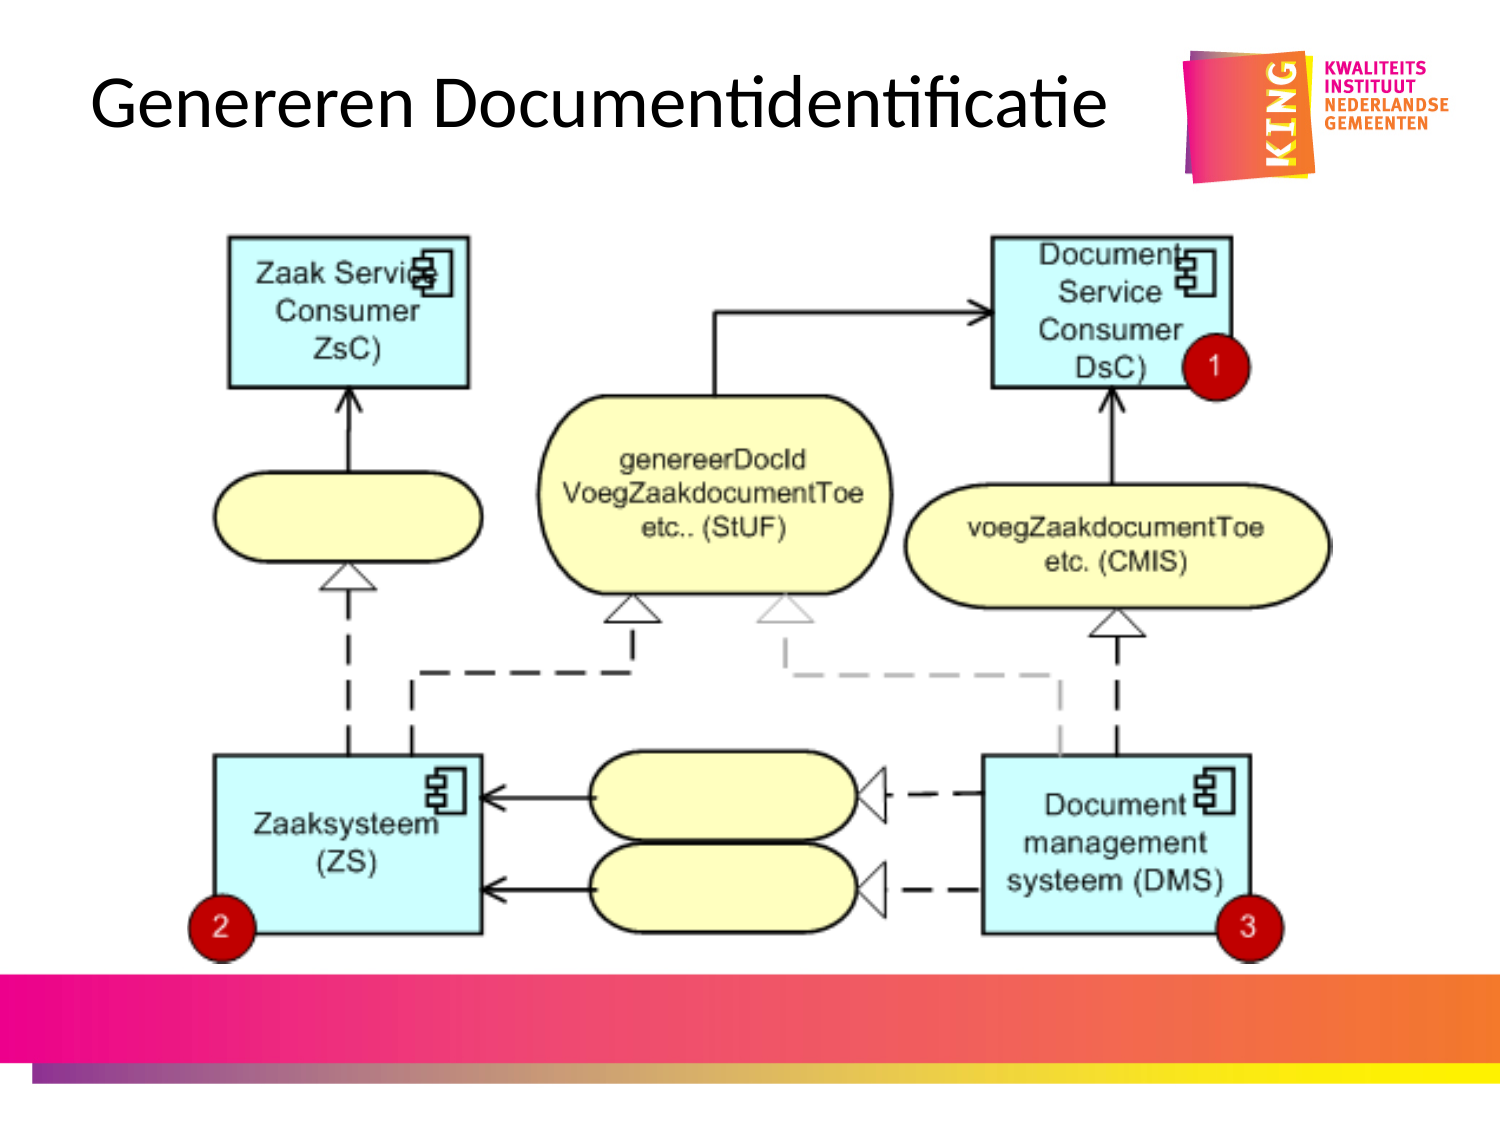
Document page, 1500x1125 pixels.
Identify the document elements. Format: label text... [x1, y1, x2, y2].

title Genereren Documentidentificatie [75, 45, 1425, 138]
list [36, 138, 1426, 882]
picture [0, 0, 1500, 1125]
